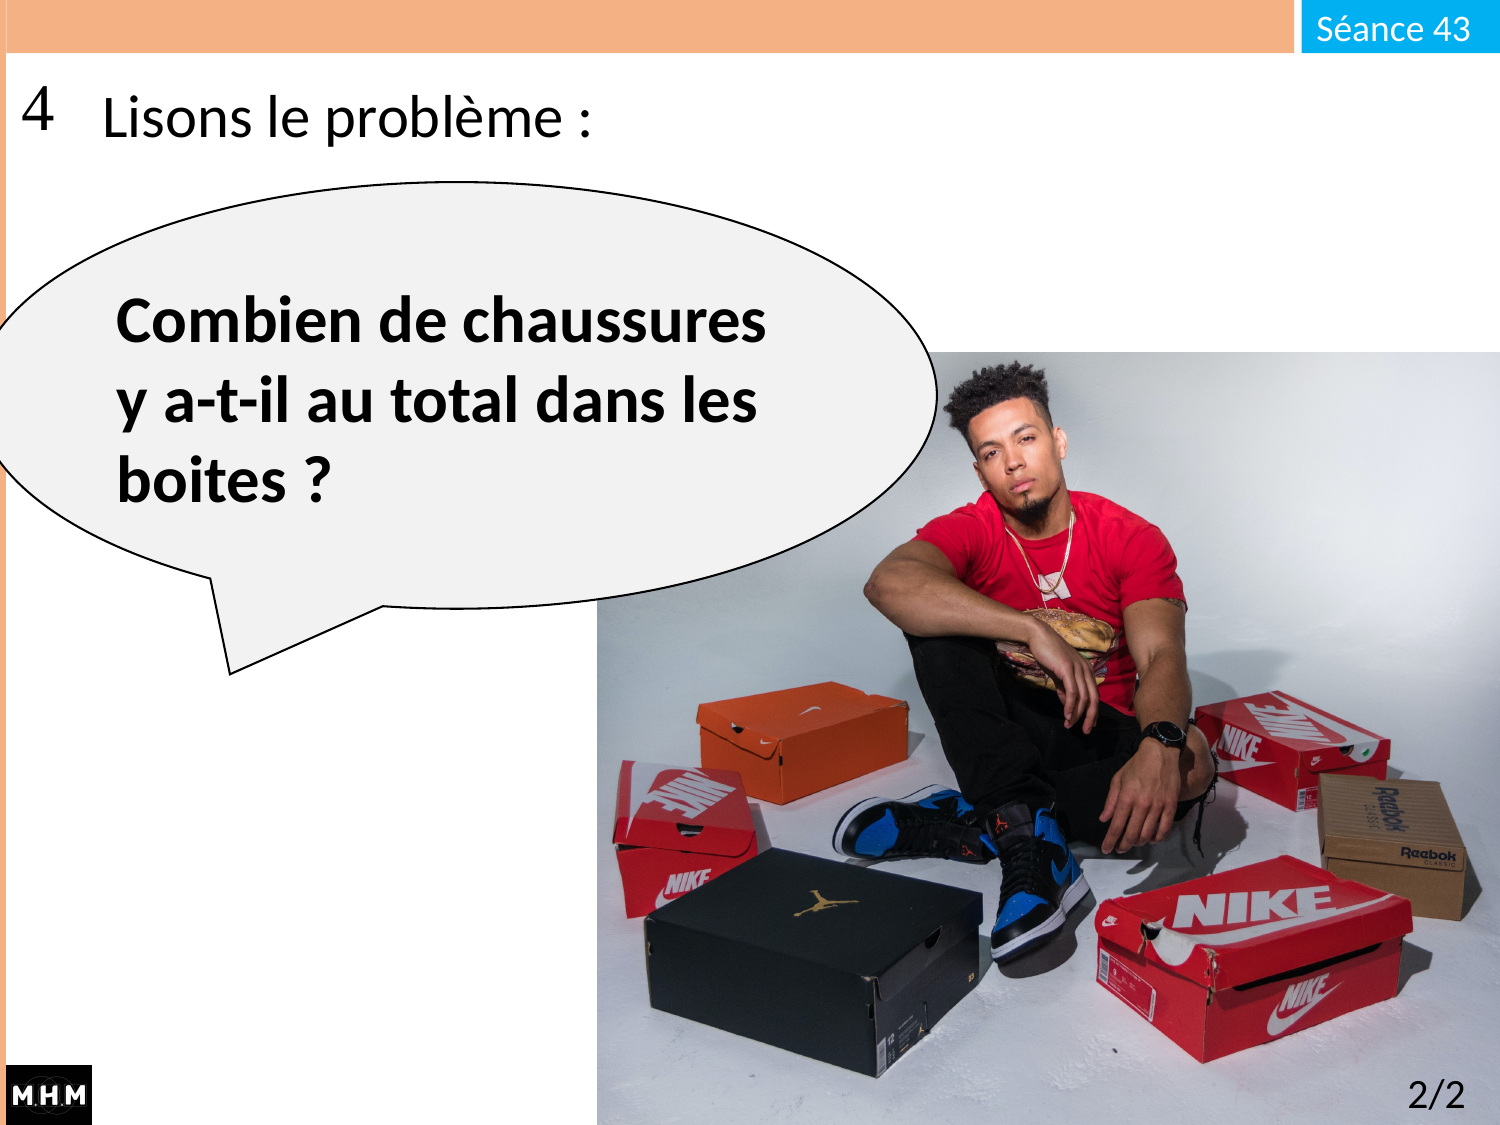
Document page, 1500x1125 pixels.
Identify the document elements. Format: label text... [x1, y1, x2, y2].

picture [597, 352, 1500, 1125]
text_box Combien de chaussures y a-t-il au total dans les boites ? [0, 181, 928, 676]
title Lisons le problème : [87, 32, 1382, 158]
picture [6, 1065, 92, 1125]
